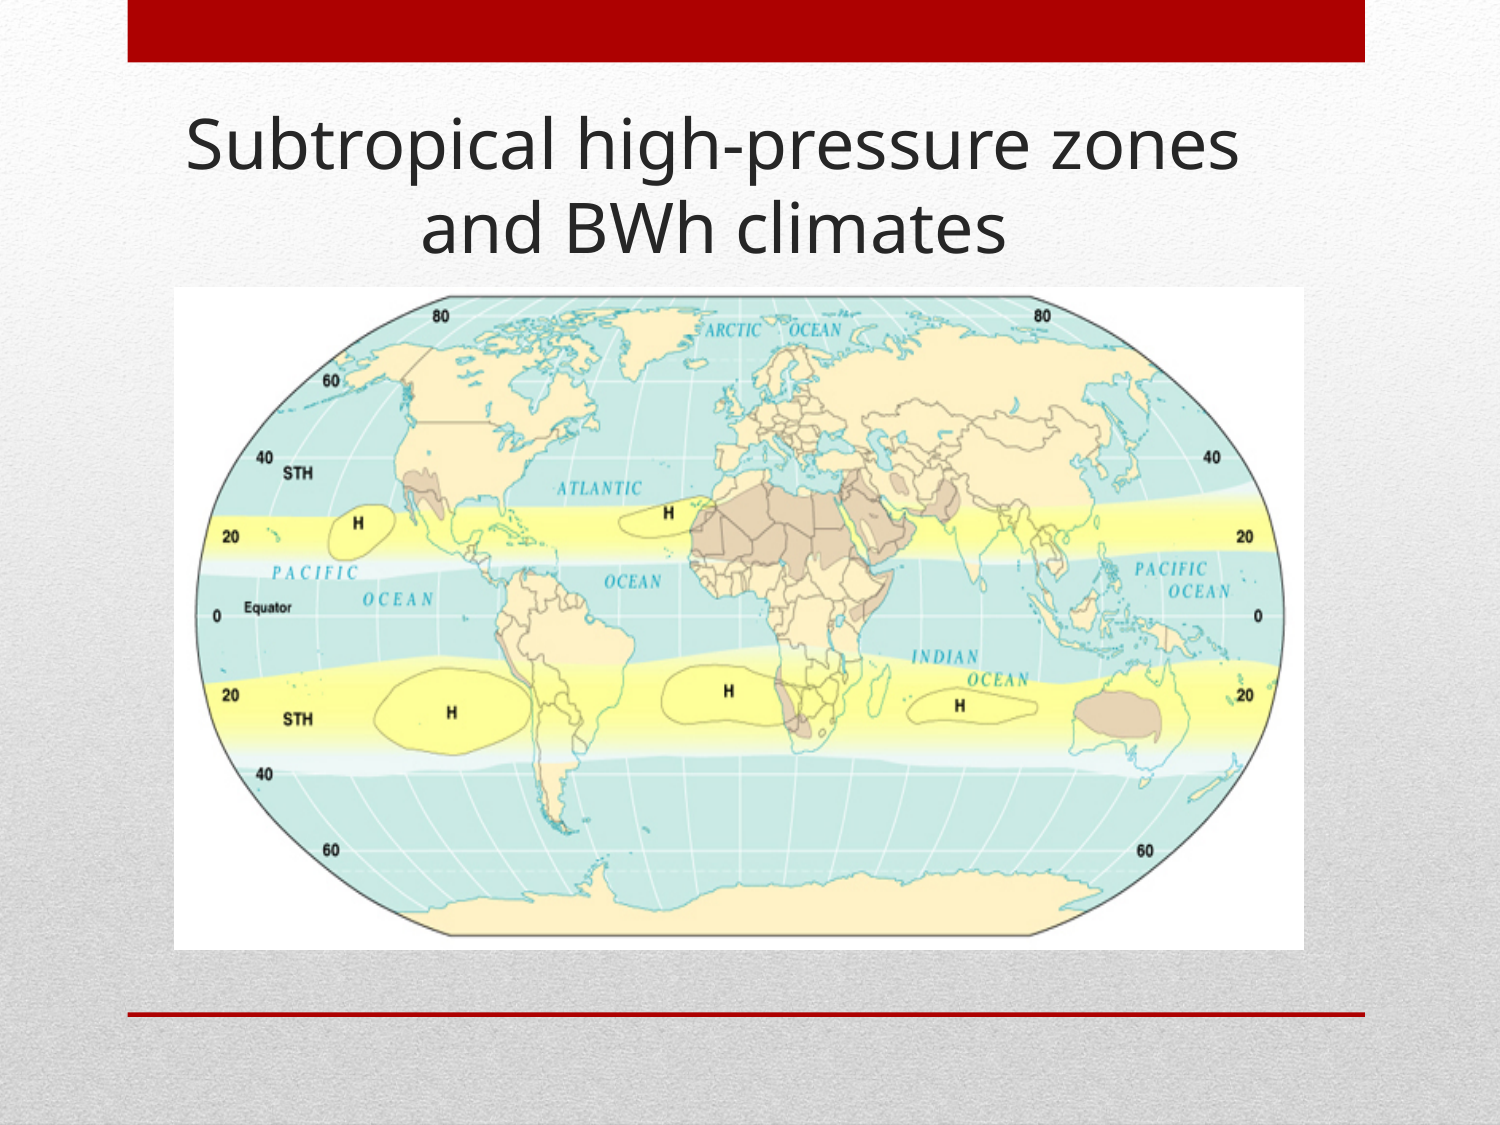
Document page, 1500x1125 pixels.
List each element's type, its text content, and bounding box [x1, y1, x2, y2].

picture [174, 286, 1305, 951]
title Subtropical high-pressure zones and BWh climates [145, 87, 1283, 275]
